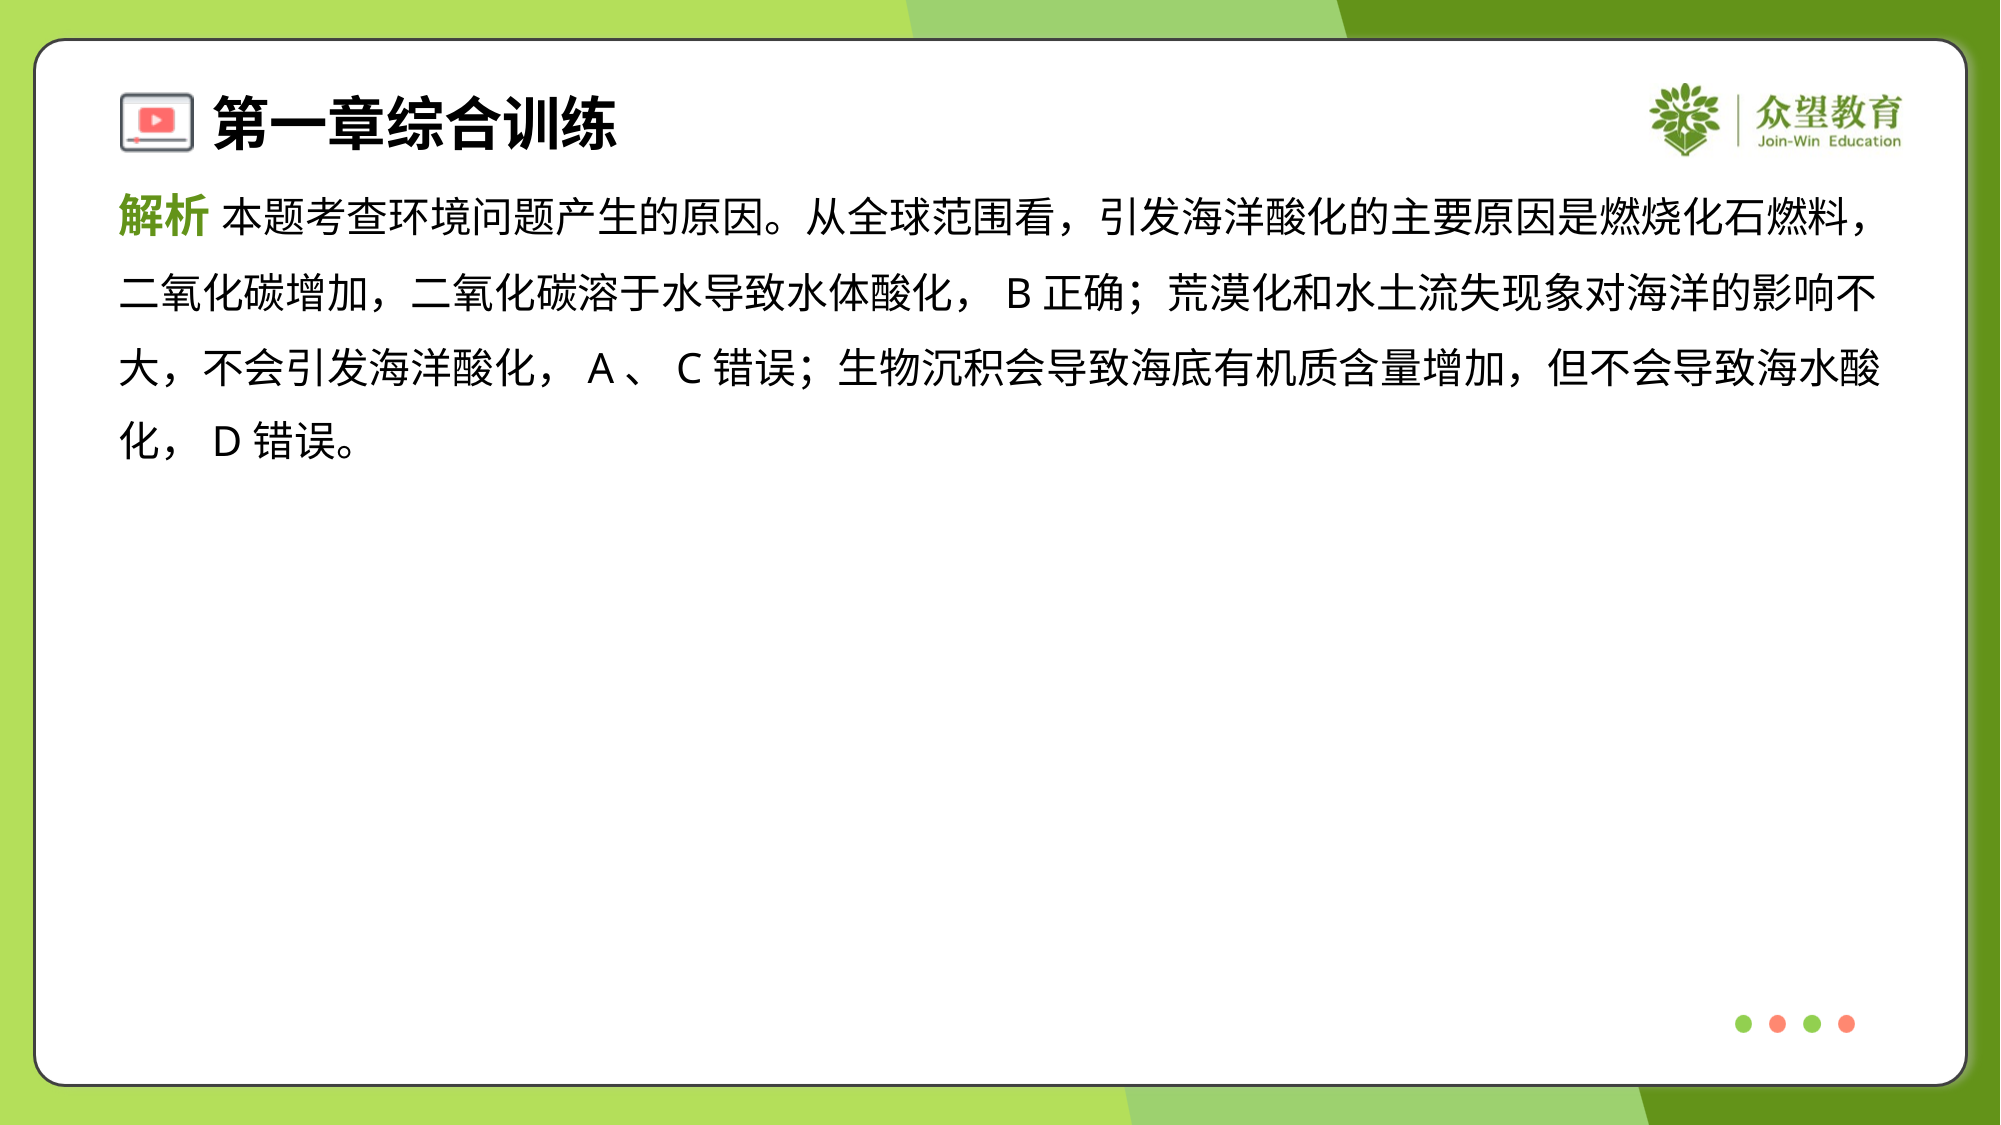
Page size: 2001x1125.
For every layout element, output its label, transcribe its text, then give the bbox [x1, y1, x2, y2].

picture [0, 0, 2000, 1125]
text_box 解析 本题考查环境问题产生的原因。从全球范围看，引发海洋酸化的主要原因是燃烧化石燃料， 二氧化碳增加，二氧化碳溶于水导致水体酸化，B正确；荒漠化和水土流失现象对海洋的影响不 大，不会引发海洋酸化，A、C错误；生物沉积会导致海底有机质含量增加，但不会导致海水酸 化，D错误。 [118, 164, 1883, 458]
